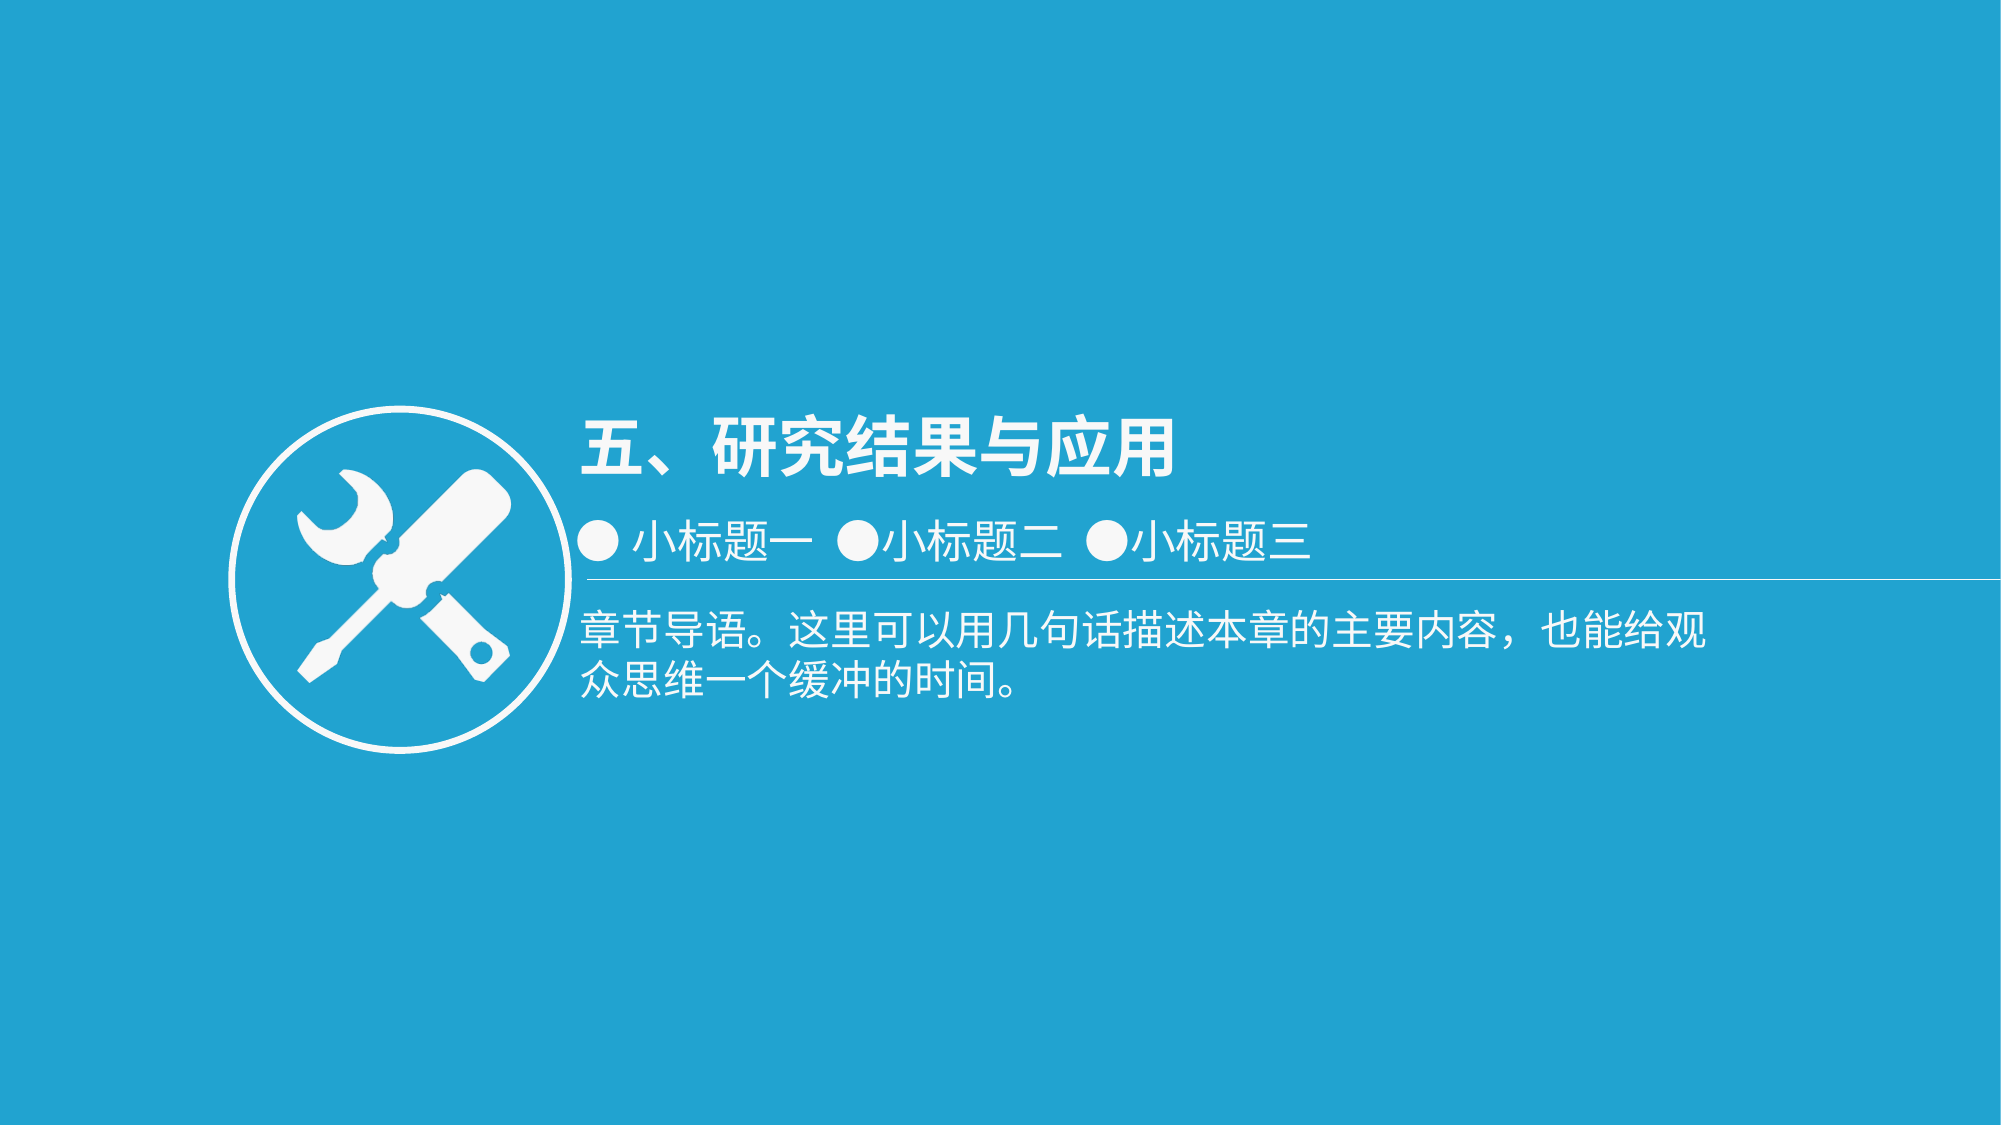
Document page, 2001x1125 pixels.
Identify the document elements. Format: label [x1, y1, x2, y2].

text_box [228, 405, 572, 754]
text_box [560, 397, 1754, 713]
